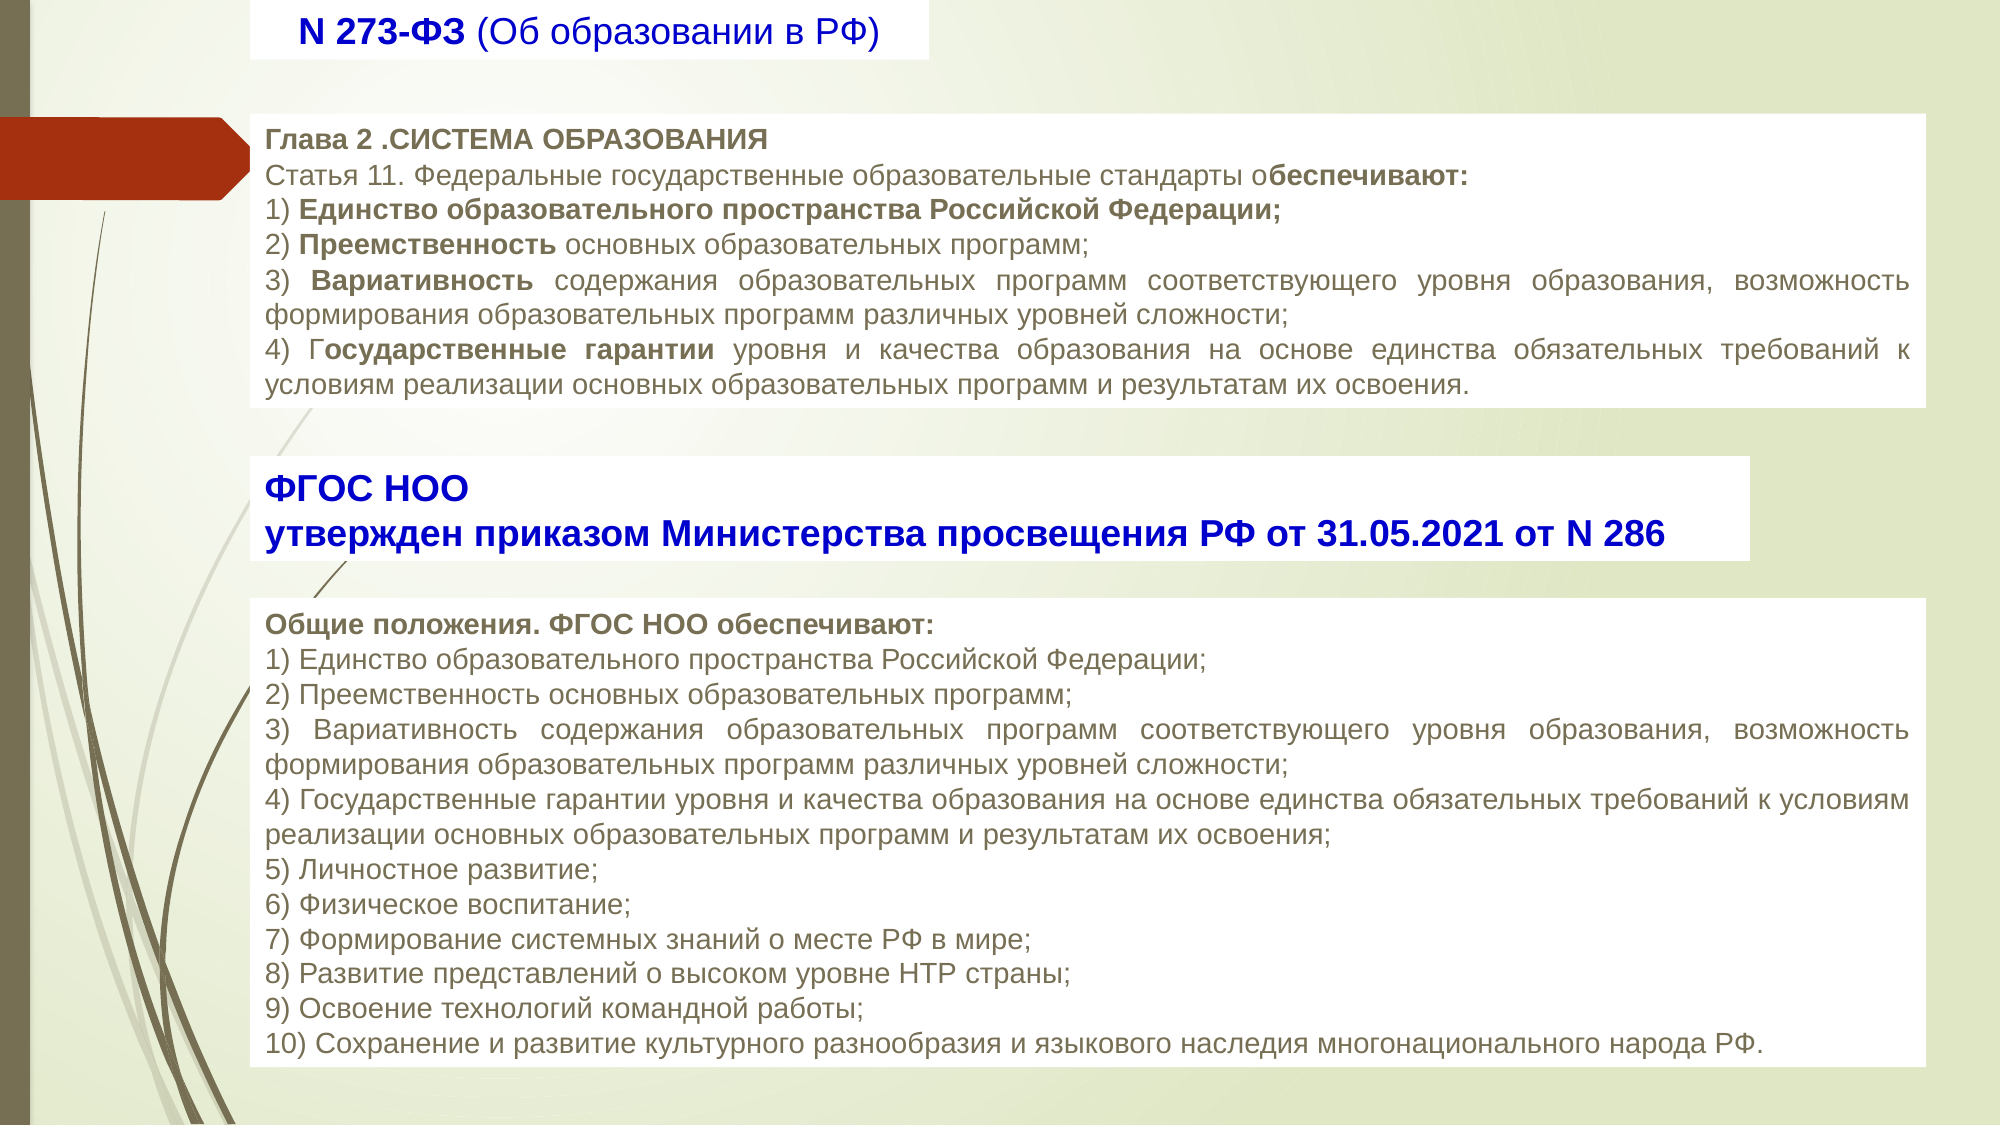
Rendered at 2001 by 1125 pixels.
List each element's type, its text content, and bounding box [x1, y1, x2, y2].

text_box ФГОС НОО утвержден приказом Министерства просвещения РФ от 31.05.2021 от N 286 [249, 456, 1750, 561]
text_box Глава 2 .СИСТЕМА ОБРАЗОВАНИЯ Статья 11. Федеральные государственные образовательные стандарты обеспечивают: 1) Единство образовательного пространства Российской Федерации; 2) Преемственность основных образовательных программ; 3) Вариативность содержания образовательных программ соответствующего уровня образования, возможность формирования образовательных программ различных уровней сложности; 4) Государственные гарантии уровня и качества образования на основе единства обязательных требований к условиям реализации основных образовательных программ и результатам их освоения. [249, 113, 1927, 408]
text_box Общие положения. ФГОС НОО обеспечивают: 1) Единство образовательного пространства Российской Федерации; 2) Преемственность основных образовательных программ; 3) Вариативность содержания образовательных программ соответствующего уровня образования, возможность формирования образовательных программ различных уровней сложности; 4) Государственные гарантии уровня и качества образования на основе единства обязательных требований к условиям реализации основных образовательных программ и результатам их освоения; 5) Личностное развитие; 6) Физическое воспитание; 7) Формирование системных знаний о месте РФ в мире; 8) Развитие представлений о высоком уровне НТР страны; 9) Освоение технологий командной работы; 10) Сохранение и развитие культурного разнообразия и языкового наследия многонационального народа РФ. [249, 597, 1927, 1068]
text_box N 273-ФЗ (Об образовании в РФ) [249, 0, 930, 60]
